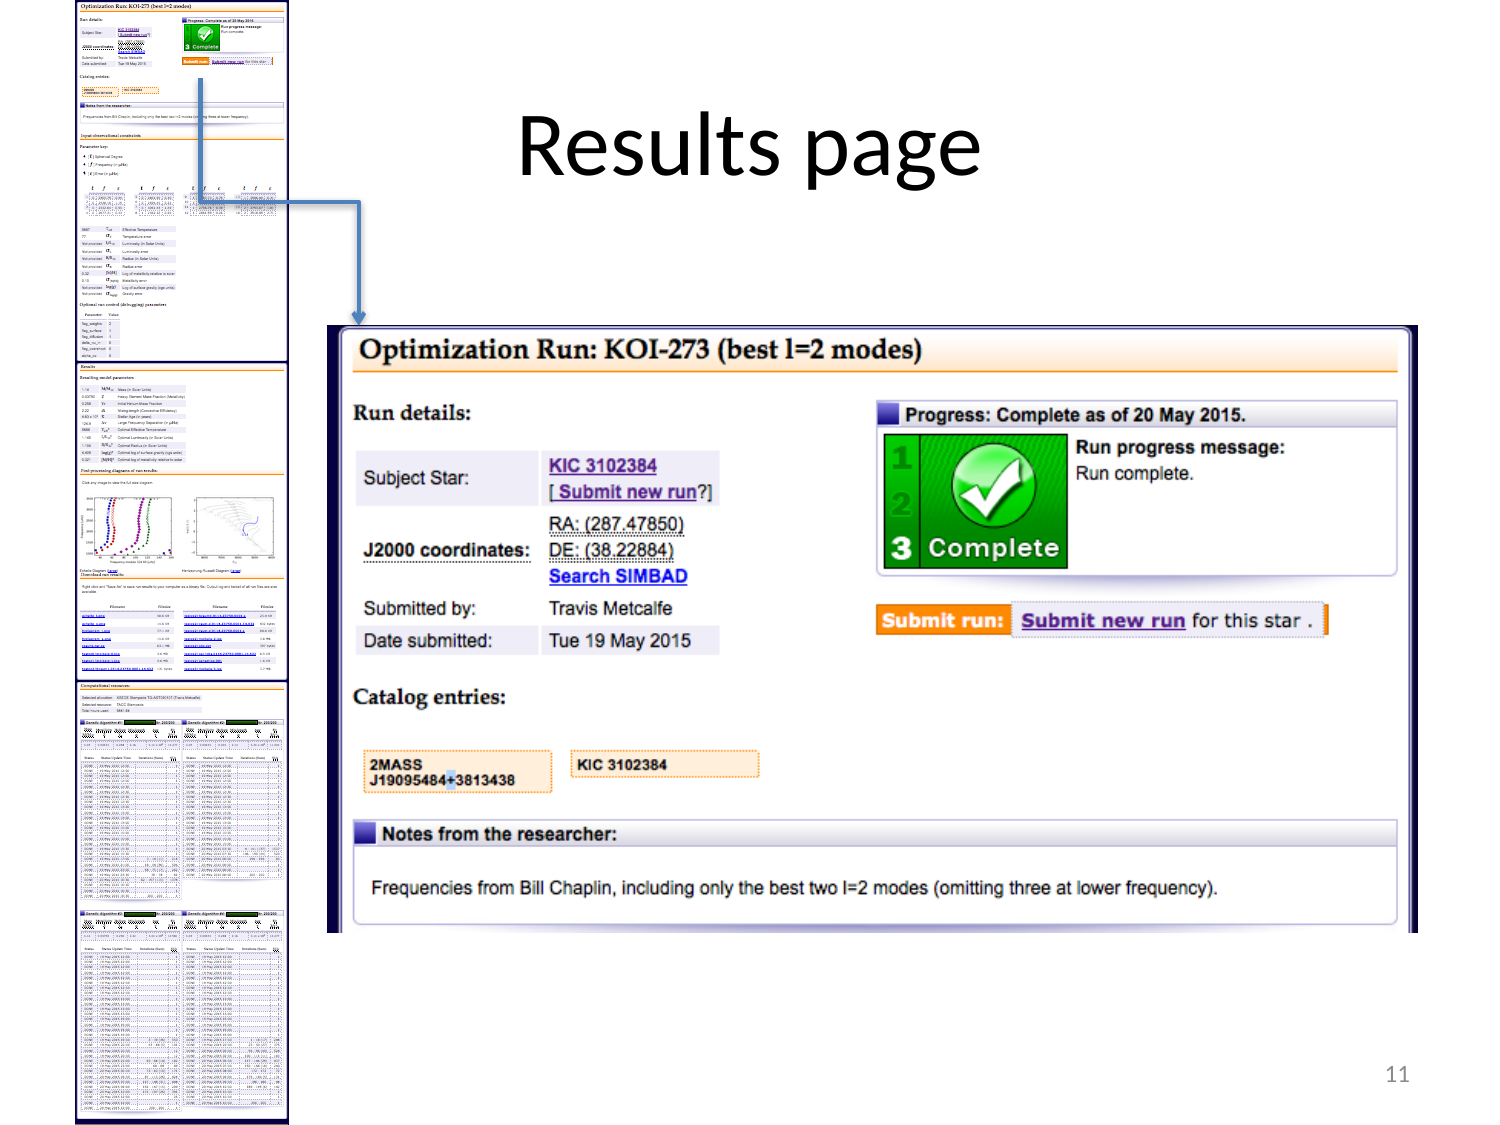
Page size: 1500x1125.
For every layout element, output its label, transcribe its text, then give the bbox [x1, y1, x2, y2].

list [320, 325, 1426, 934]
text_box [155, 122, 404, 282]
title Results page [293, 45, 1425, 233]
picture [74, 0, 290, 1125]
slide_number 11 [1074, 1042, 1425, 1103]
